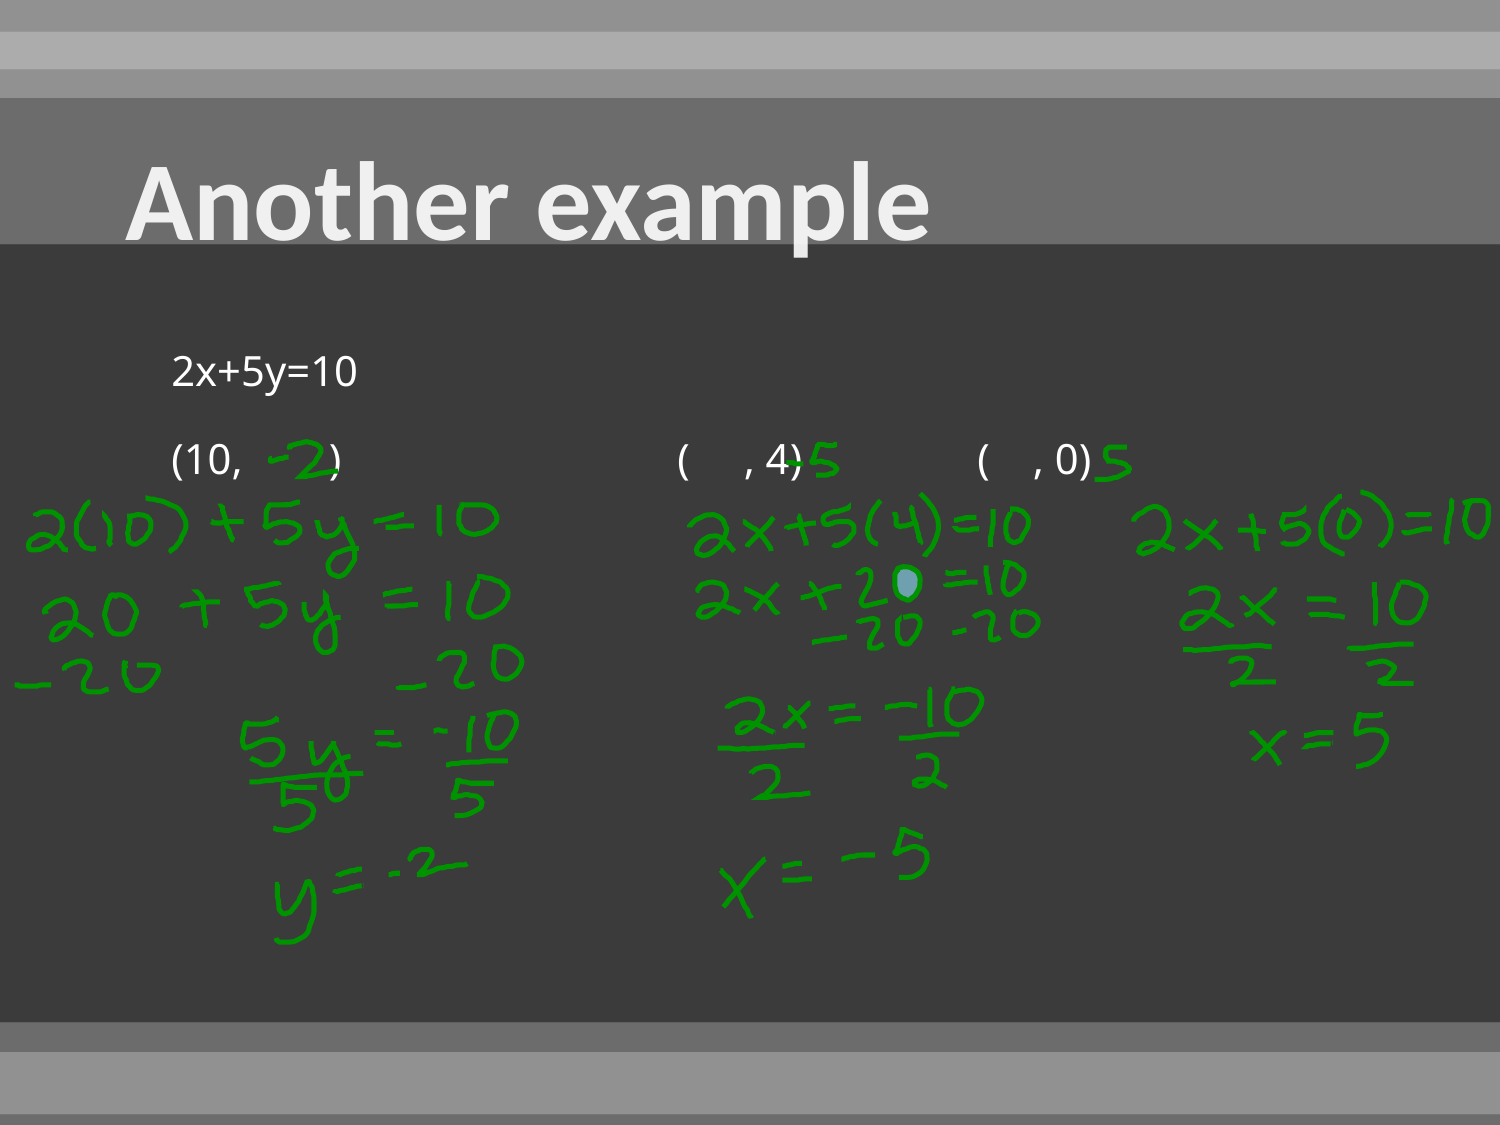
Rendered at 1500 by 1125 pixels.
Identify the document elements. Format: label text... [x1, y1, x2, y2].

text_box [74, 499, 97, 552]
text_box [407, 847, 469, 877]
text_box [240, 716, 286, 767]
text_box [466, 715, 476, 753]
text_box [314, 516, 359, 579]
text_box [102, 510, 113, 547]
text_box [62, 658, 110, 694]
text_box [26, 509, 68, 552]
text_box [324, 776, 350, 803]
text_box [484, 709, 519, 751]
text_box [218, 504, 228, 519]
text_box [374, 730, 395, 735]
text_box [388, 871, 400, 877]
list 2x+5y=10 (10, ) ( , 4) ( , 0) [156, 337, 1344, 950]
text_box [122, 659, 161, 693]
text_box [396, 682, 427, 690]
text_box [451, 778, 494, 818]
text_box [466, 574, 511, 620]
text_box [332, 883, 362, 894]
text_box [268, 454, 289, 464]
text_box [287, 439, 338, 479]
text_box [335, 866, 362, 878]
text_box [375, 741, 402, 748]
text_box [437, 650, 475, 690]
text_box [179, 599, 220, 609]
text_box [385, 602, 418, 609]
text_box [210, 519, 244, 526]
text_box [192, 589, 205, 600]
text_box [437, 504, 443, 537]
text_box [302, 589, 341, 655]
text_box [201, 605, 208, 628]
text_box [273, 782, 317, 833]
text_box [102, 592, 139, 637]
text_box [244, 581, 288, 629]
text_box [382, 587, 413, 597]
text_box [687, 442, 1490, 920]
text_box [445, 581, 452, 621]
title Another example [110, 30, 1390, 271]
text_box [42, 597, 94, 642]
text_box [224, 524, 235, 543]
text_box [385, 523, 414, 530]
text_box [145, 495, 189, 554]
text_box [433, 727, 448, 734]
text_box [14, 682, 52, 689]
text_box [456, 501, 499, 537]
text_box [262, 499, 302, 545]
text_box [274, 879, 317, 945]
text_box [446, 758, 508, 768]
text_box [491, 643, 524, 682]
text_box [373, 512, 405, 524]
text_box [249, 771, 364, 784]
picture [0, 0, 1500, 1125]
text_box [125, 512, 153, 547]
text_box [309, 740, 351, 772]
